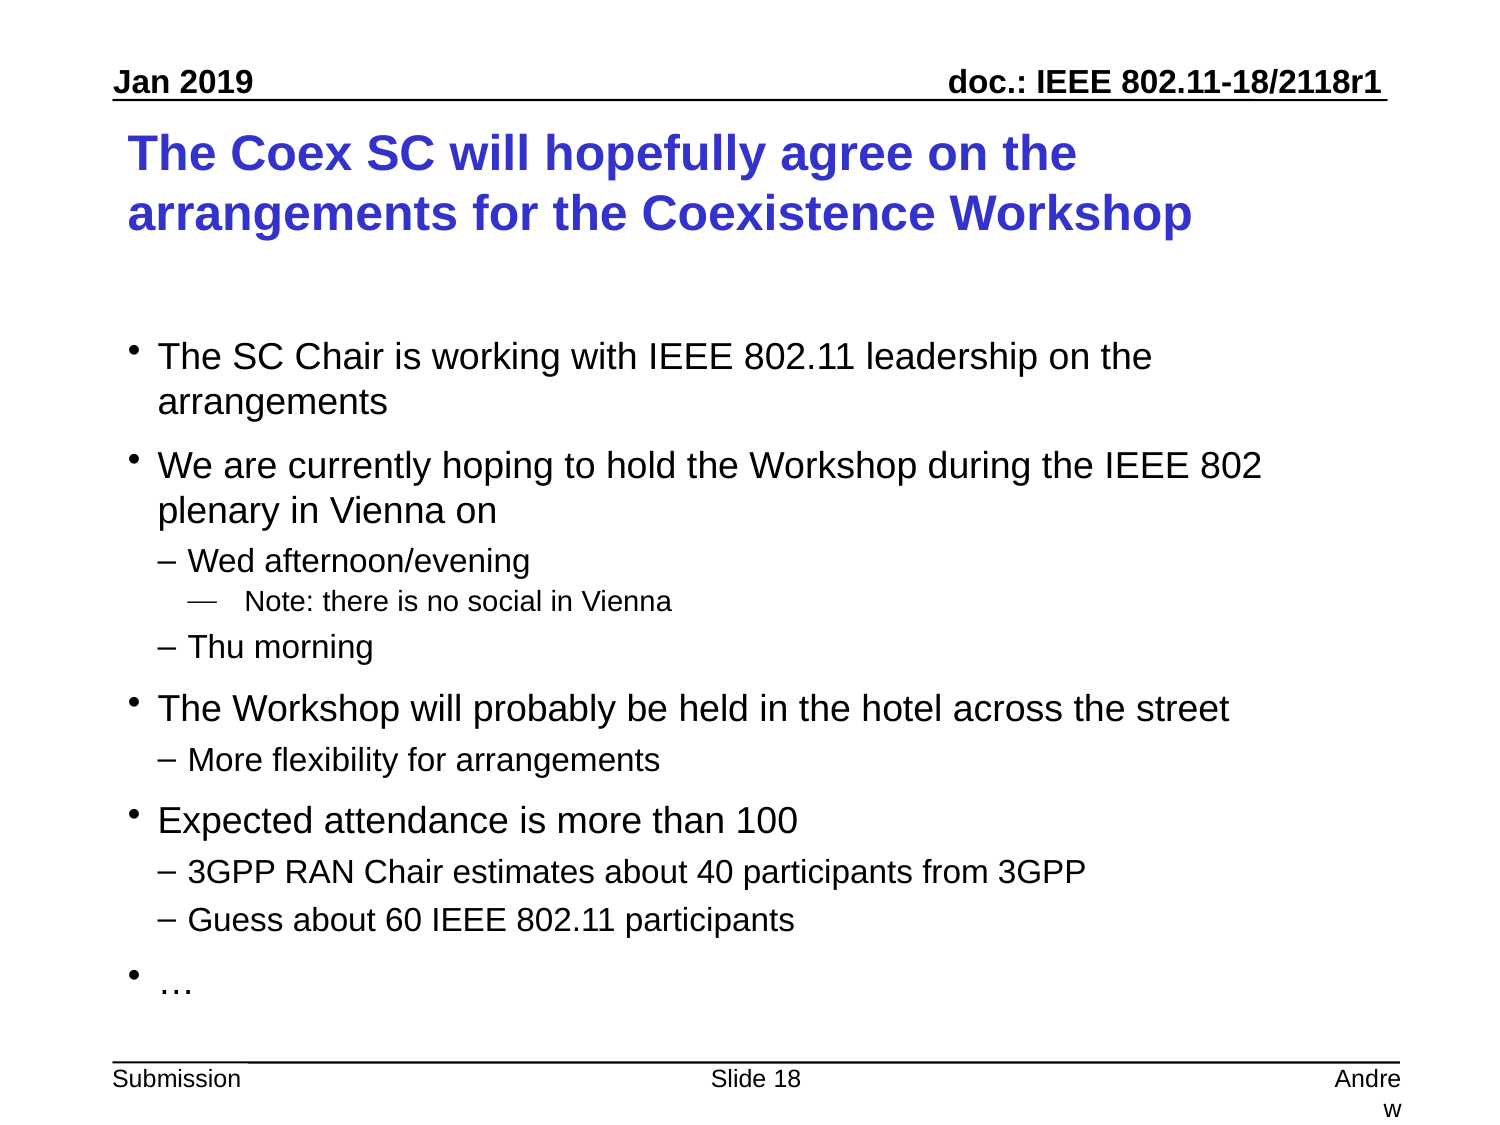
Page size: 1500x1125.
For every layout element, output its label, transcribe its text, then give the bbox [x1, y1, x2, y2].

title The Coex SC will hopefully agree on the arrangements for the Coexistence Workshop [112, 112, 1388, 288]
footer Andrew Myles, Cisco [1320, 1061, 1402, 1093]
slide_number Slide 18 [709, 1061, 803, 1093]
list The SC Chair is working with IEEE 802.11 leadership on the arrangements We are currently hoping to hold the Workshop during the IEEE 802 plenary in Vienna on Wed afternoon/evening Note: there is no social in Vienna Thu morning The Workshop will probably be held in the hotel across the street More flexibility for arrangements Expected attendance is more than 100 3GPP RAN Chair estimates about 40 participants from 3GPP Guess about 60 IEEE 802.11 participants … [112, 324, 1388, 1000]
